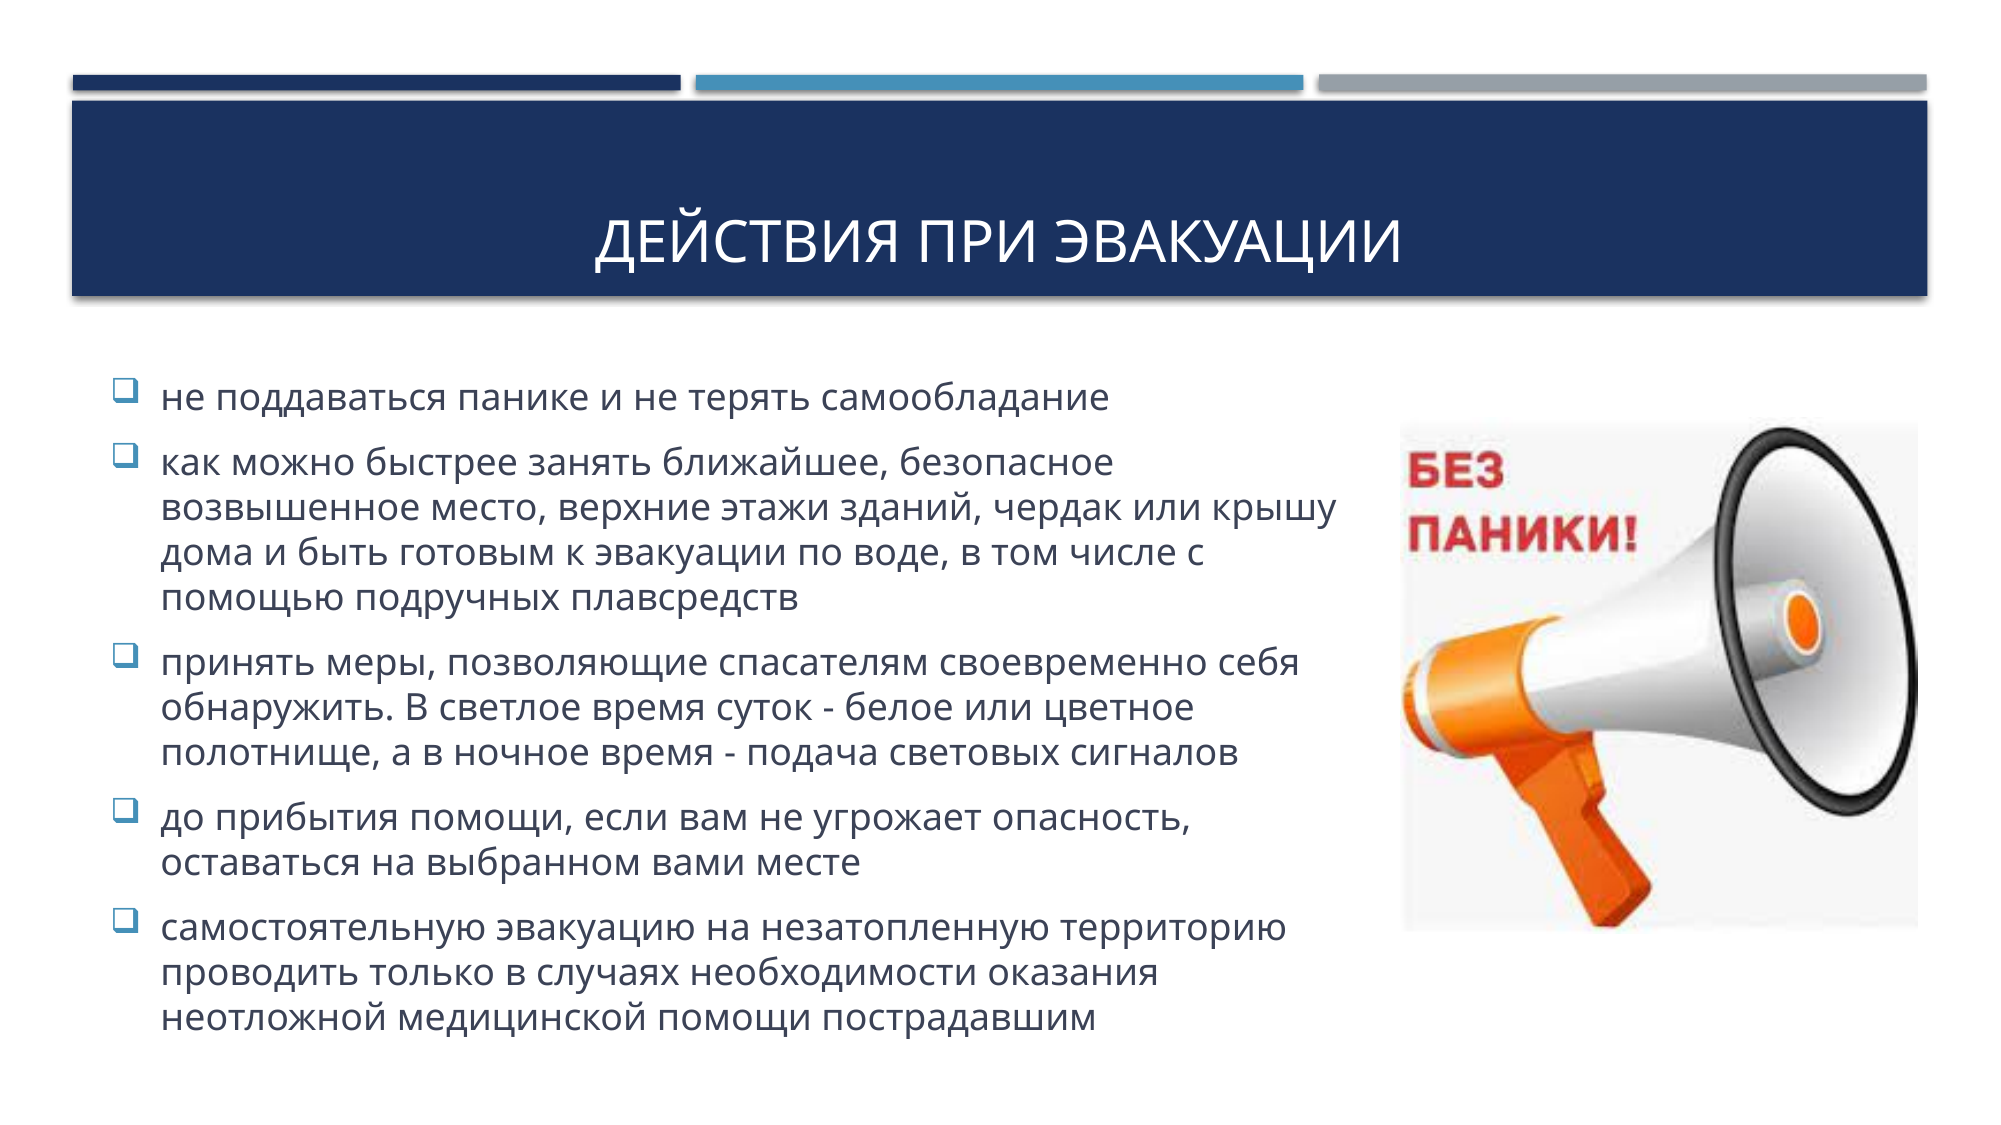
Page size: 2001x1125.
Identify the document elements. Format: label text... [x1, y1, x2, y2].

title Действия при эвакуации [95, 115, 1905, 282]
list не поддаваться панике и не терять самообладание как можно быстрее занять ближайшее, безопасное возвышенное место, верхние этажи зданий, чердак или крышу дома и быть готовым к эвакуации по воде, в том числе с помощью подручных плавсредств принять меры, позволяющие спасателям своевременно себя обнаружить. В светлое время суток - белое или цветное полотнище, а в ночное время - подача световых сигналов до прибытия помощи, если вам не угрожает опасность, оставаться на выбранном вами месте самостоятельную эвакуацию на незатопленную территорию проводить только в случаях необходимости оказания неотложной медицинской помощи пострадавшим [95, 357, 1355, 1053]
picture [1400, 416, 1919, 935]
